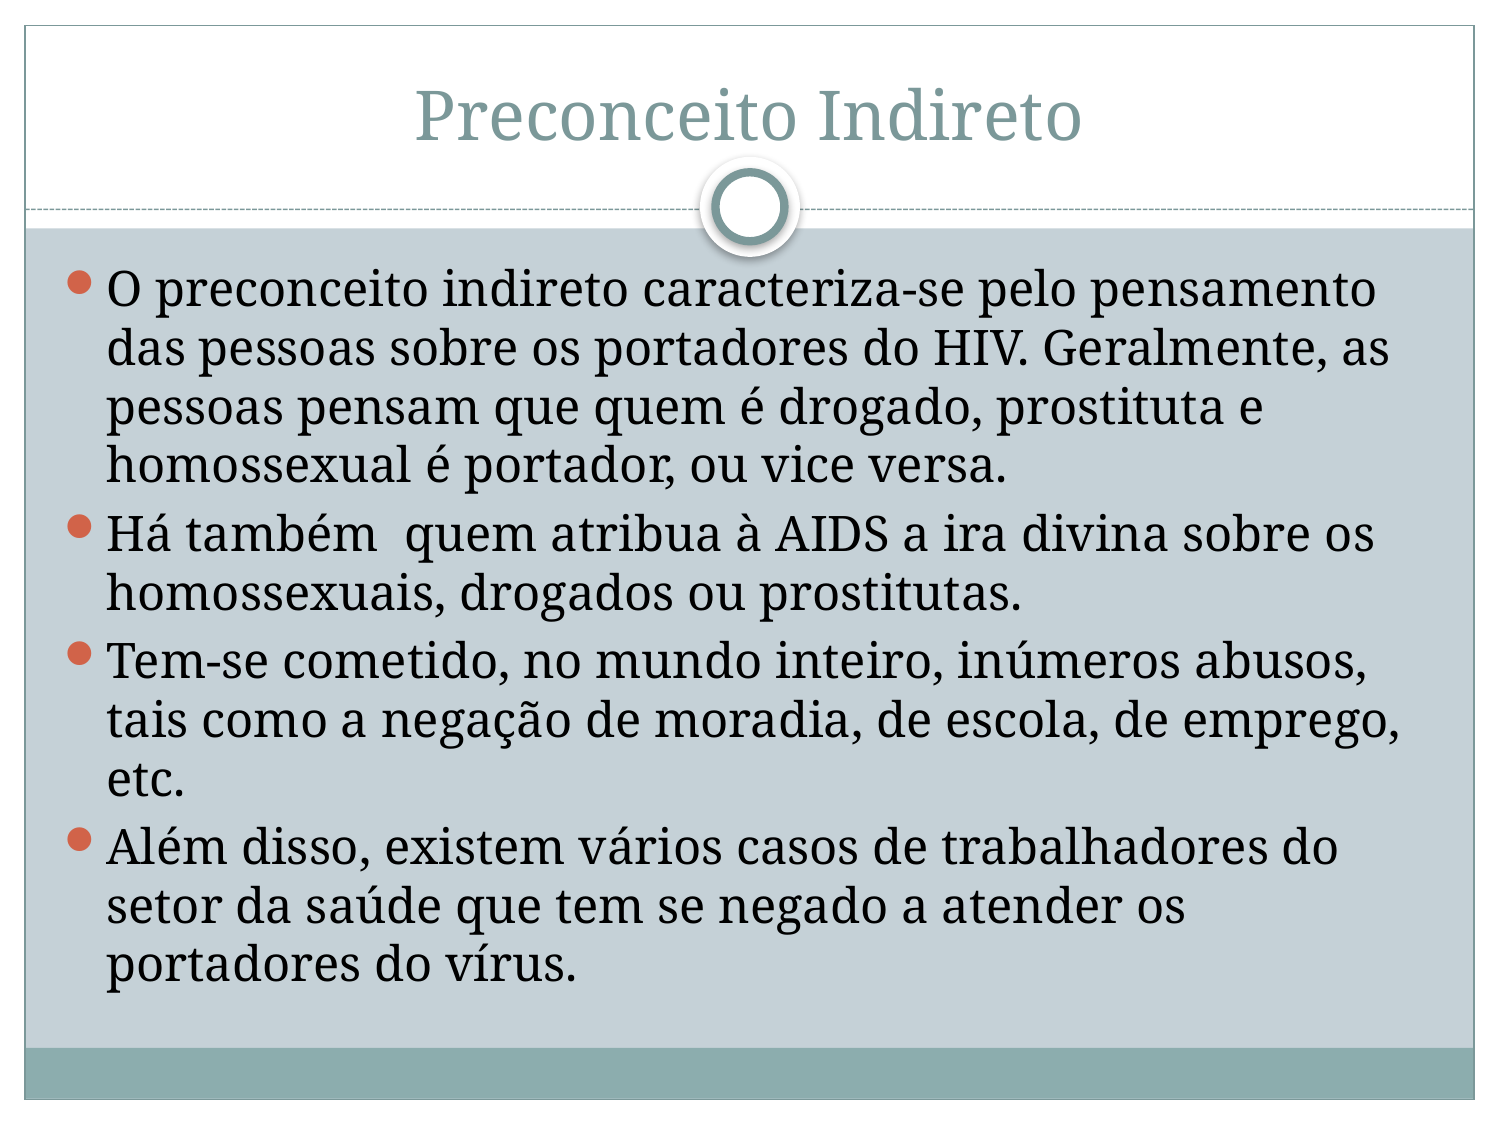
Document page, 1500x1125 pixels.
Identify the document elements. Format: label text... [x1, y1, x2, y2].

list O preconceito indireto caracteriza-se pelo pensamento das pessoas sobre os portadores do HIV. Geralmente, as pessoas pensam que quem é drogado, prostituta e homossexual é portador, ou vice versa. Há também quem atribua à AIDS a ira divina sobre os homossexuais, drogados ou prostitutas. Tem-se cometido, no mundo inteiro, inúmeros abusos, tais como a negação de moradia, de escola, de emprego, etc. Além disso, existem vários casos de trabalhadores do setor da saúde que tem se negado a atender os portadores do vírus. [49, 250, 1445, 1001]
title Preconceito Indireto [49, 37, 1450, 162]
